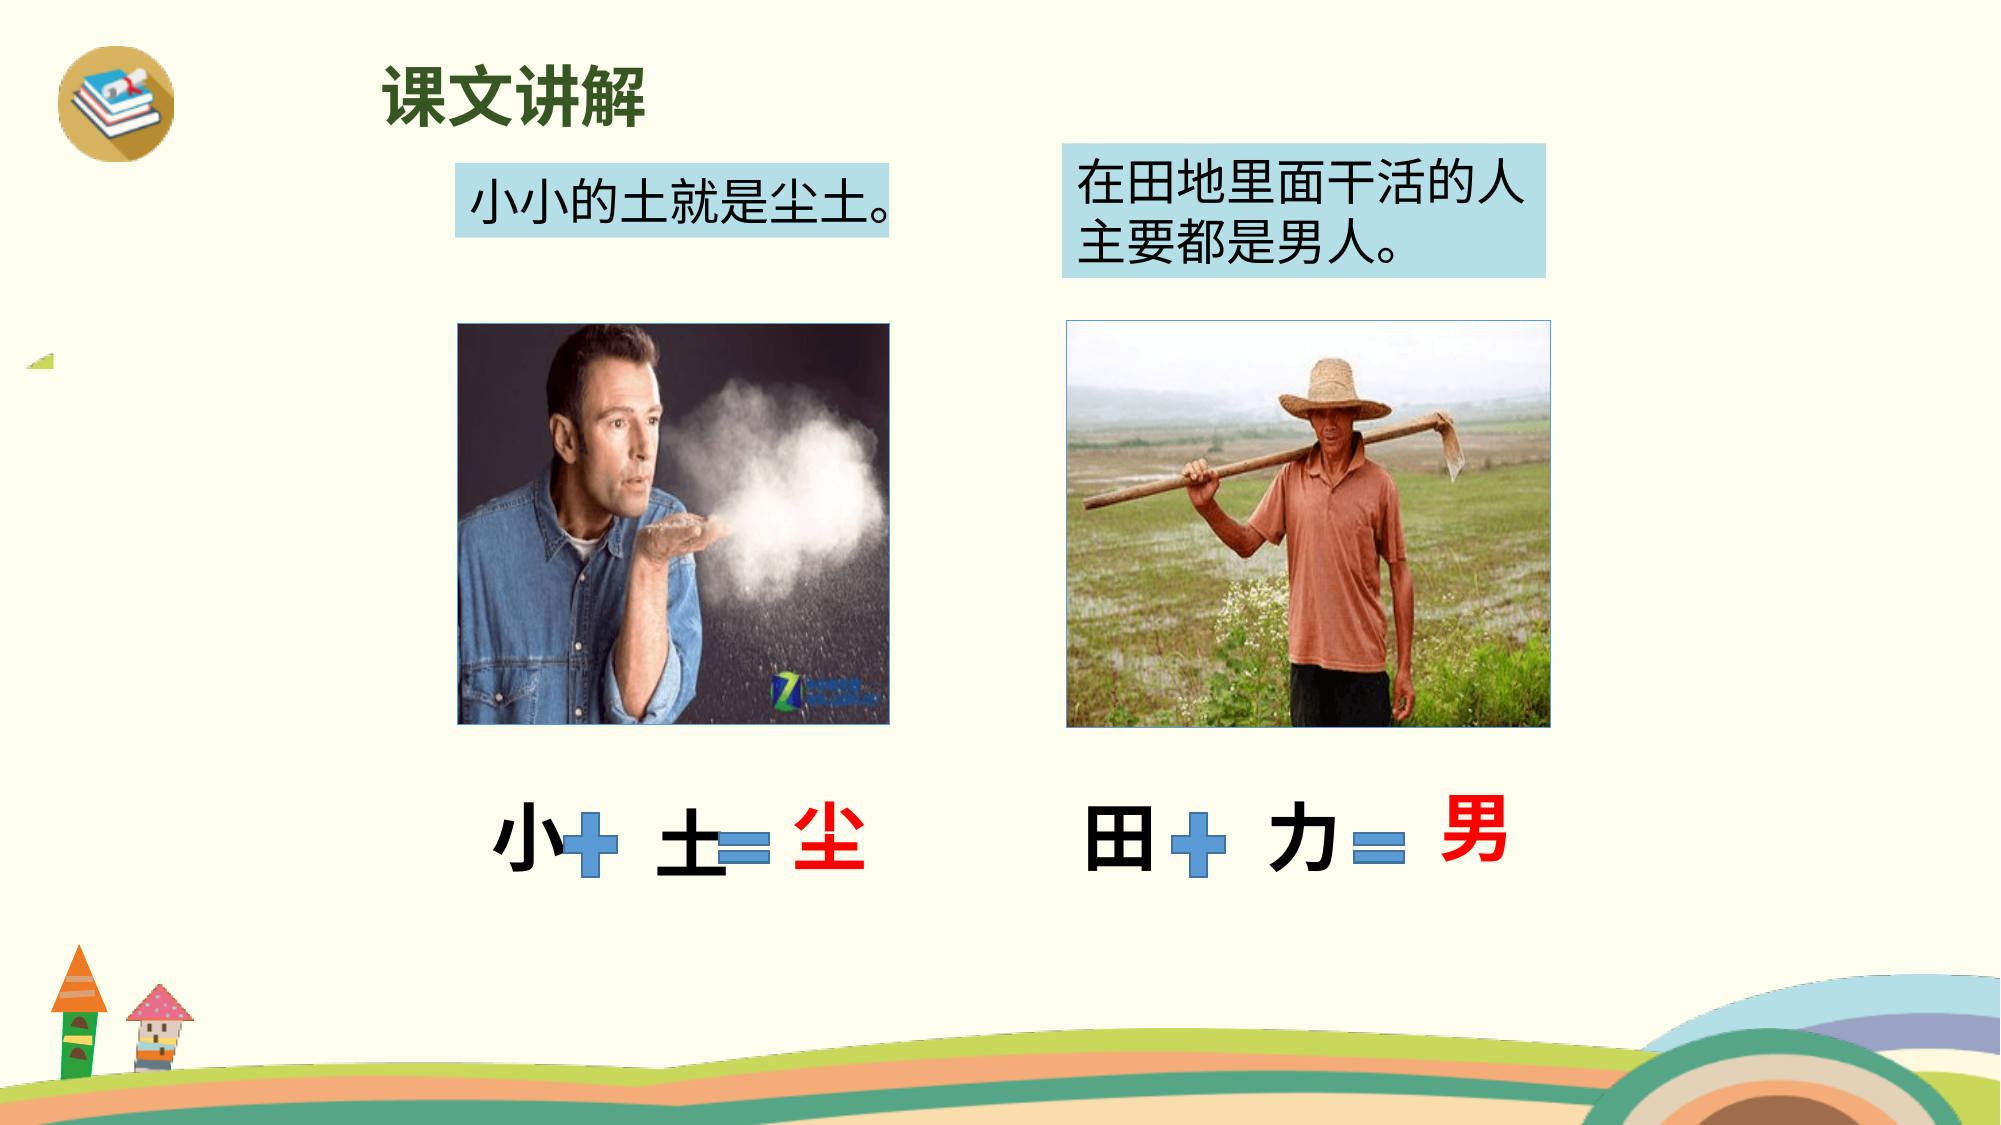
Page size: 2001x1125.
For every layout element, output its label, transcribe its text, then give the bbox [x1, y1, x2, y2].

text_box 力 [1251, 783, 1357, 888]
text_box 男 [1424, 772, 1530, 878]
text_box 课文讲解 [365, 47, 663, 143]
text_box [718, 832, 770, 846]
text_box [1171, 812, 1226, 878]
text_box [1357, 850, 1405, 864]
text_box 田 [1067, 783, 1173, 888]
text_box 尘 [777, 737, 867, 888]
text_box 小小的土就是尘土。 [455, 162, 890, 238]
picture [0, 0, 2001, 1125]
text_box 在田地里面干活的人主要都是男人。 [1061, 143, 1546, 278]
text_box [1357, 832, 1405, 846]
text_box 小 [476, 783, 582, 888]
text_box [718, 850, 770, 864]
text_box [563, 812, 618, 878]
text_box 土 [614, 789, 745, 895]
